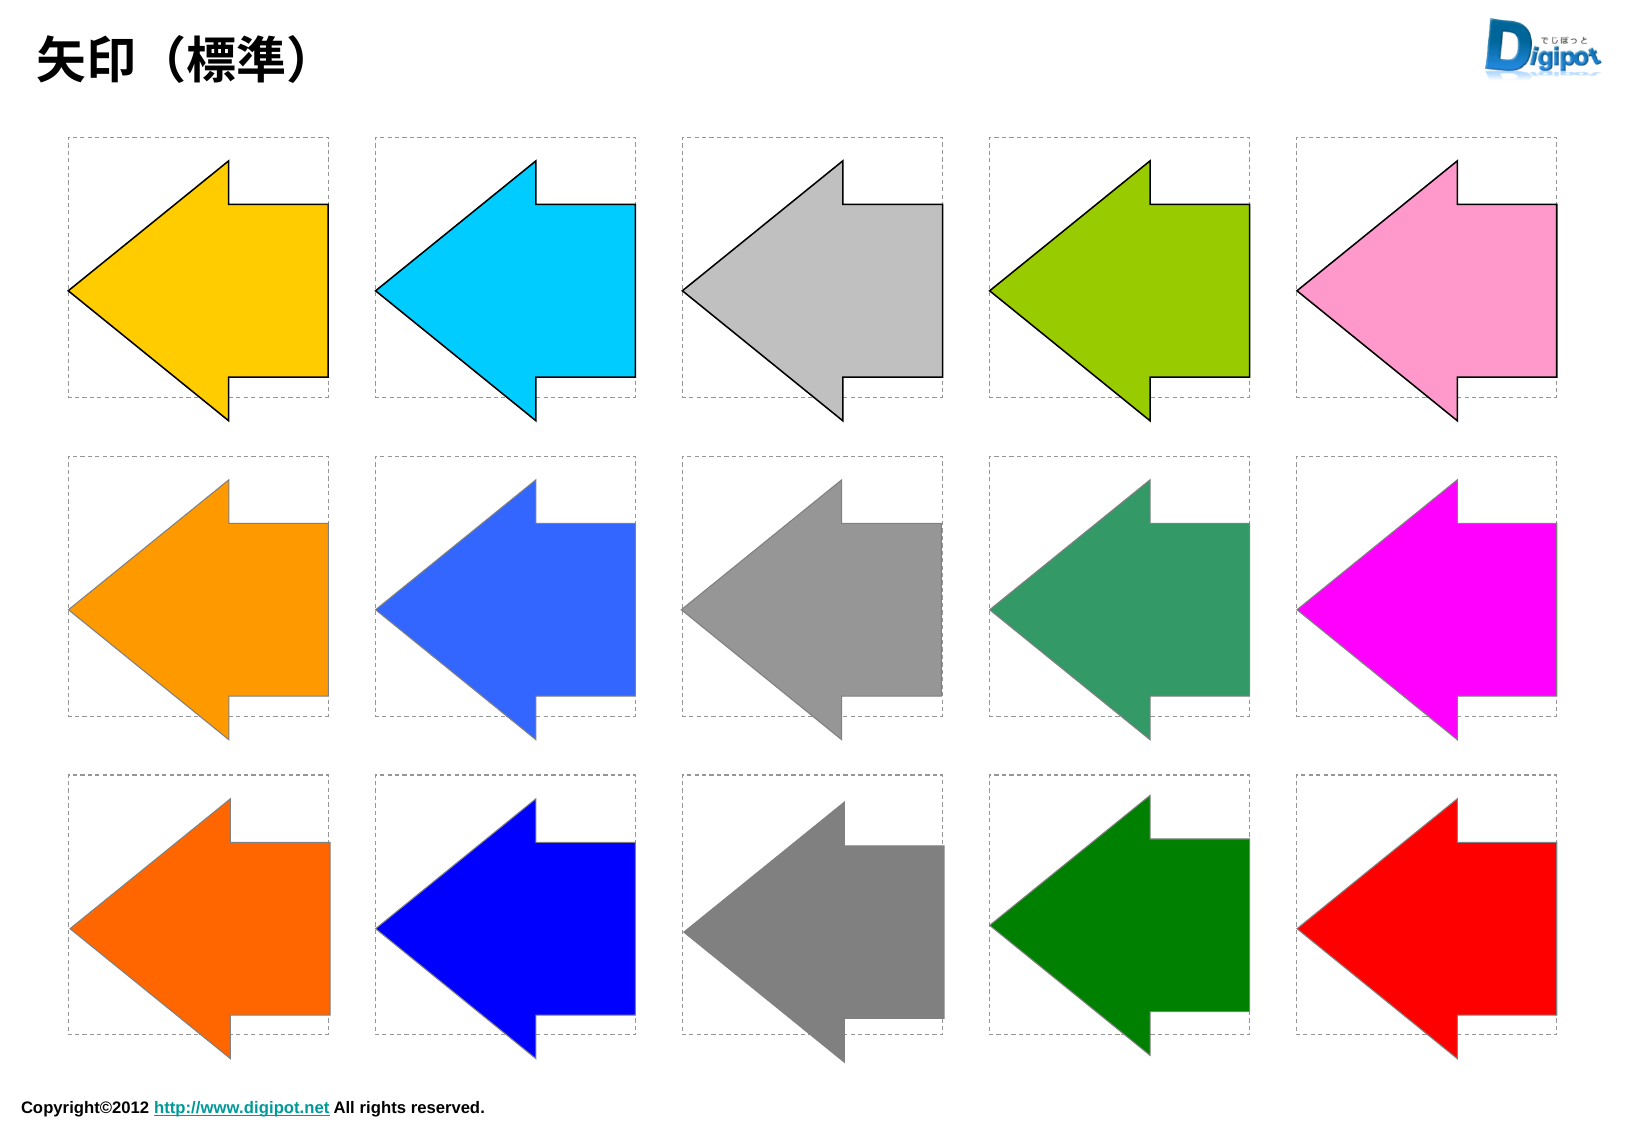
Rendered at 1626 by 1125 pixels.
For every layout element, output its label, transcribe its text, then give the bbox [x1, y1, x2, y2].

picture [1485, 18, 1602, 82]
text_box [375, 160, 636, 421]
text_box [989, 795, 1250, 1056]
text_box [681, 479, 942, 740]
text_box [682, 160, 943, 421]
text_box [1296, 798, 1557, 1059]
text_box [68, 160, 329, 421]
text_box [68, 479, 329, 740]
text_box [70, 798, 331, 1059]
text_box [1296, 479, 1557, 740]
text_box [989, 479, 1250, 740]
text_box [375, 798, 636, 1059]
text_box [989, 160, 1250, 421]
text_box [1296, 160, 1557, 421]
title 矢印（標準） [21, 19, 881, 98]
text_box [375, 479, 636, 740]
text_box [683, 802, 944, 1063]
